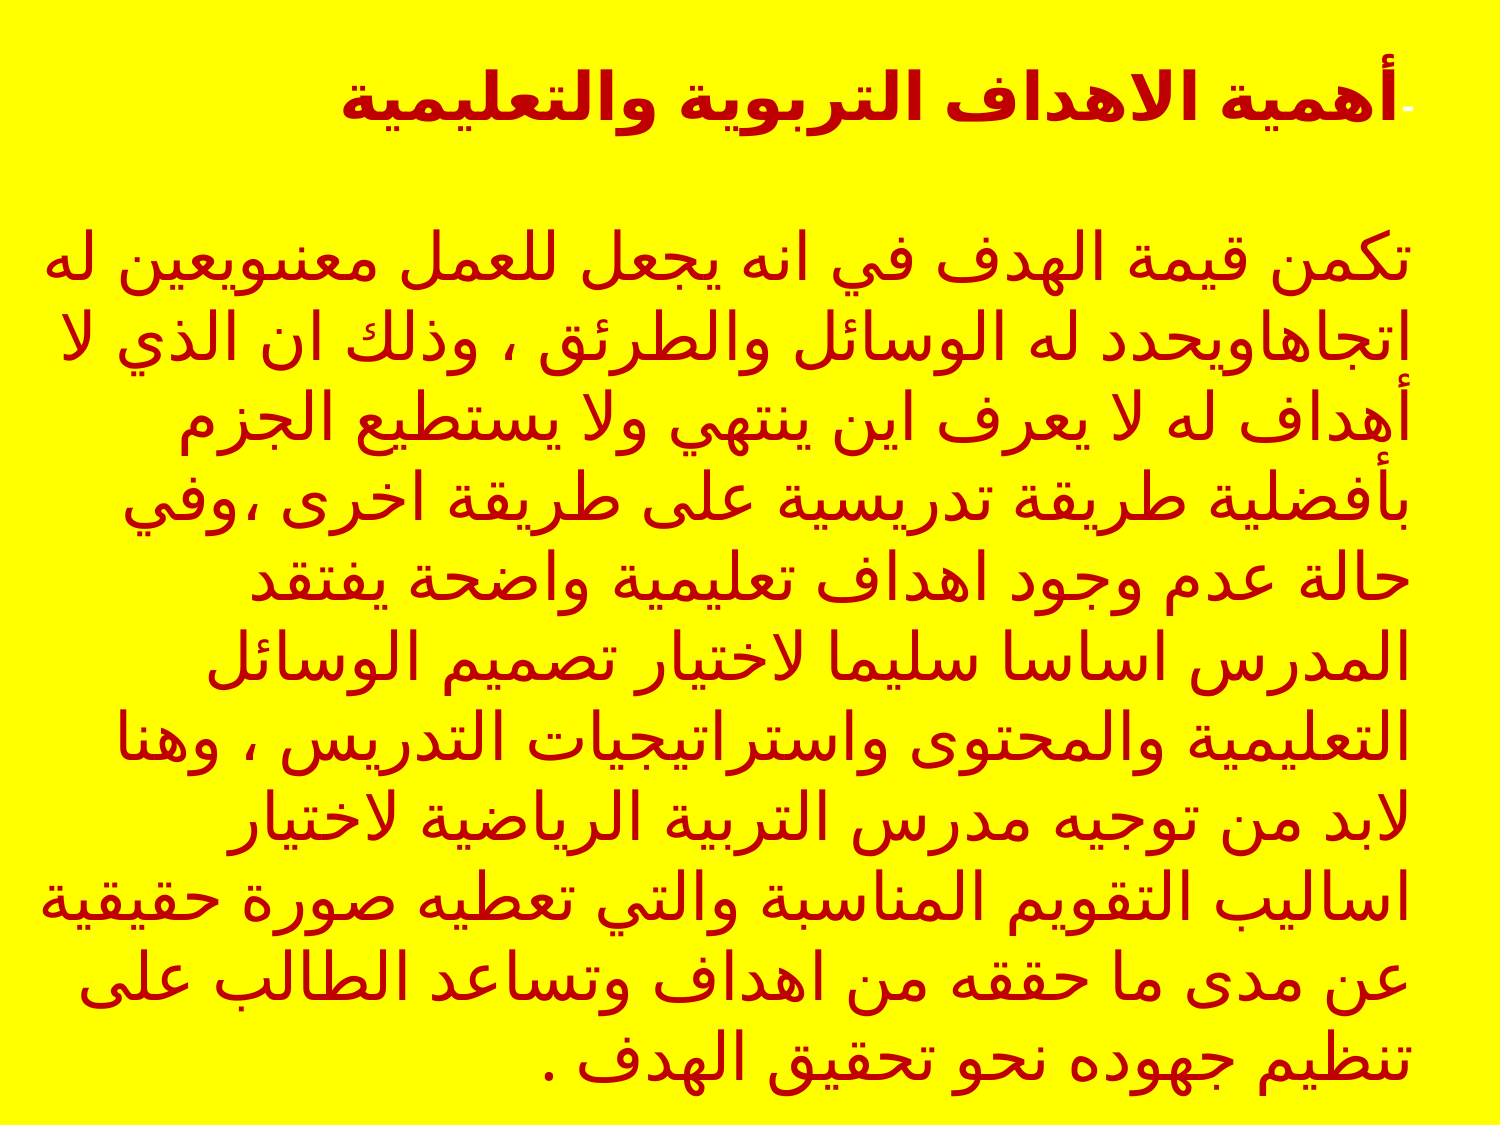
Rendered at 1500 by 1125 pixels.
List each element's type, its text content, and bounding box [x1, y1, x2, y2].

text_box -أهمية الاهداف التربوية والتعليمية تكمن قيمة الهدف في انه يجعل للعمل معنىويعين له اتجاهاويحدد له الوسائل والطرئق ، وذلك ان الذي لا أهداف له لا يعرف اين ينتهي ولا يستطيع الجزم بأفضلية طريقة تدريسية على طريقة اخرى ،وفي حالة عدم وجود اهداف تعليمية واضحة يفتقد المدرس اساسا سليما لاختيار تصميم الوسائل التعليمية والمحتوى واستراتيجيات التدريس ، وهنا لابد من توجيه مدرس التربية الرياضية لاختيار اساليب التقويم المناسبة والتي تعطيه صورة حقيقية عن مدى ما حققه من اهداف وتساعد الطالب على تنظيم جهوده نحو تحقيق الهدف . [0, 46, 1430, 1125]
